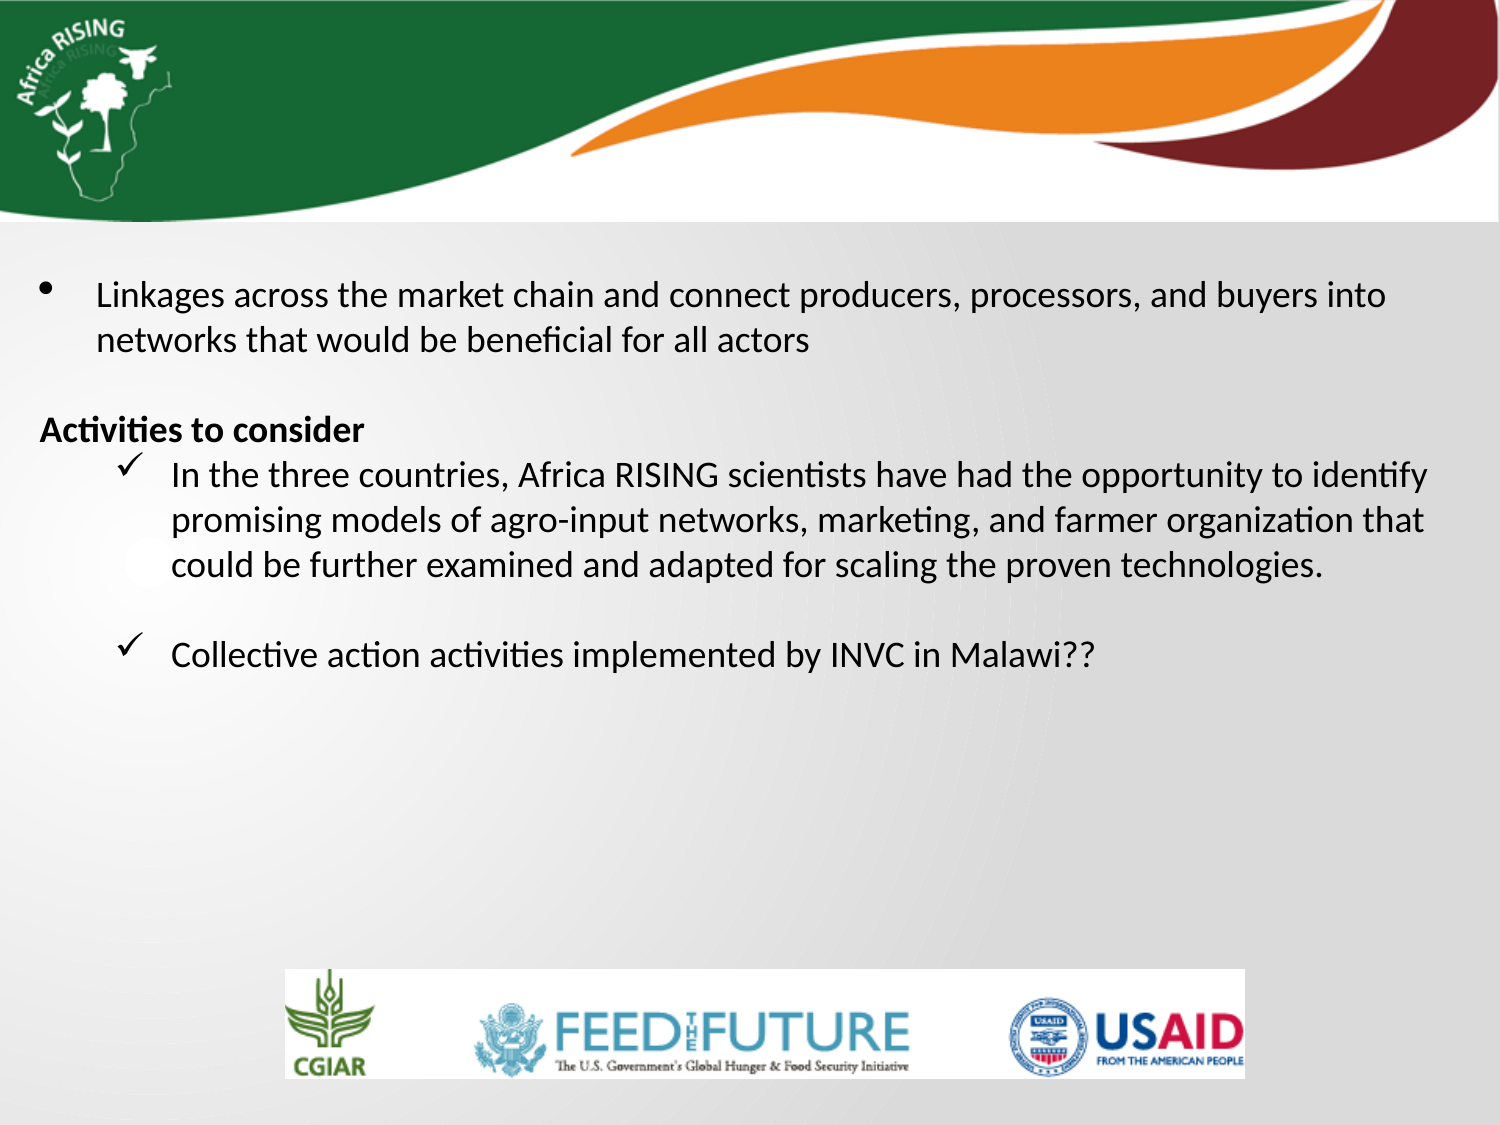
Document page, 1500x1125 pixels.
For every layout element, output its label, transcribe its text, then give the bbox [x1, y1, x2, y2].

text_box Linkages across the market chain and connect producers, processors, and buyers into networks that would be beneficial for all actors Activities to consider In the three countries, Africa RISING scientists have had the opportunity to identify promising models of agro-input networks, marketing, and farmer organization that could be further examined and adapted for scaling the proven technologies. Collective action activities implemented by INVC in Malawi?? [24, 262, 1450, 781]
picture [0, 0, 1499, 222]
picture [285, 969, 1245, 1079]
